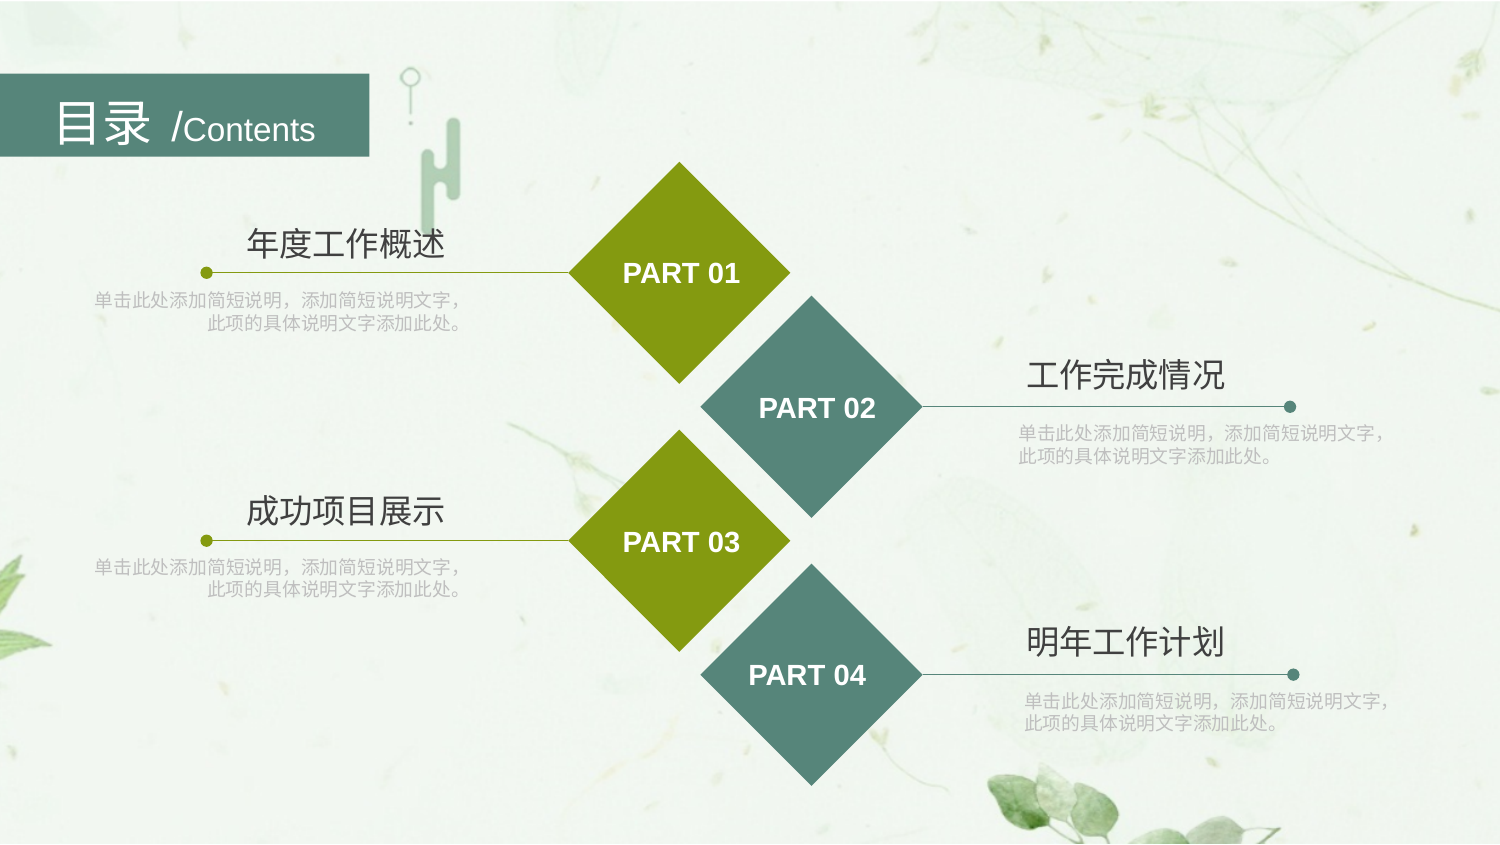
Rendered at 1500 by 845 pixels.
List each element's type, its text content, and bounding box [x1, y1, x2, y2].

text_box 单击此处添加简短说明，添加简短说明文字， 此项的具体说明文字添加此处。 [58, 281, 327, 342]
text_box 工作完成情况 [1172, 346, 1241, 402]
text_box 单击此处添加简短说明，添加简短说明文字， 此项的具体说明文字添加此处。 [1172, 414, 1430, 475]
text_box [568, 429, 791, 652]
text_box 明年工作计划 [1172, 614, 1241, 669]
text_box 年度工作概述 [231, 215, 327, 270]
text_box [700, 563, 923, 786]
text_box 成功项目展示 [231, 483, 327, 538]
picture [0, 0, 1500, 844]
text_box 目录 /Contents [0, 73, 327, 157]
text_box 单击此处添加简短说明，添加简短说明文字， 此项的具体说明文字添加此处。 [1172, 682, 1436, 742]
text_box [568, 161, 791, 384]
text_box 单击此处添加简短说明，添加简短说明文字， 此项的具体说明文字添加此处。 [58, 548, 327, 608]
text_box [700, 295, 923, 518]
